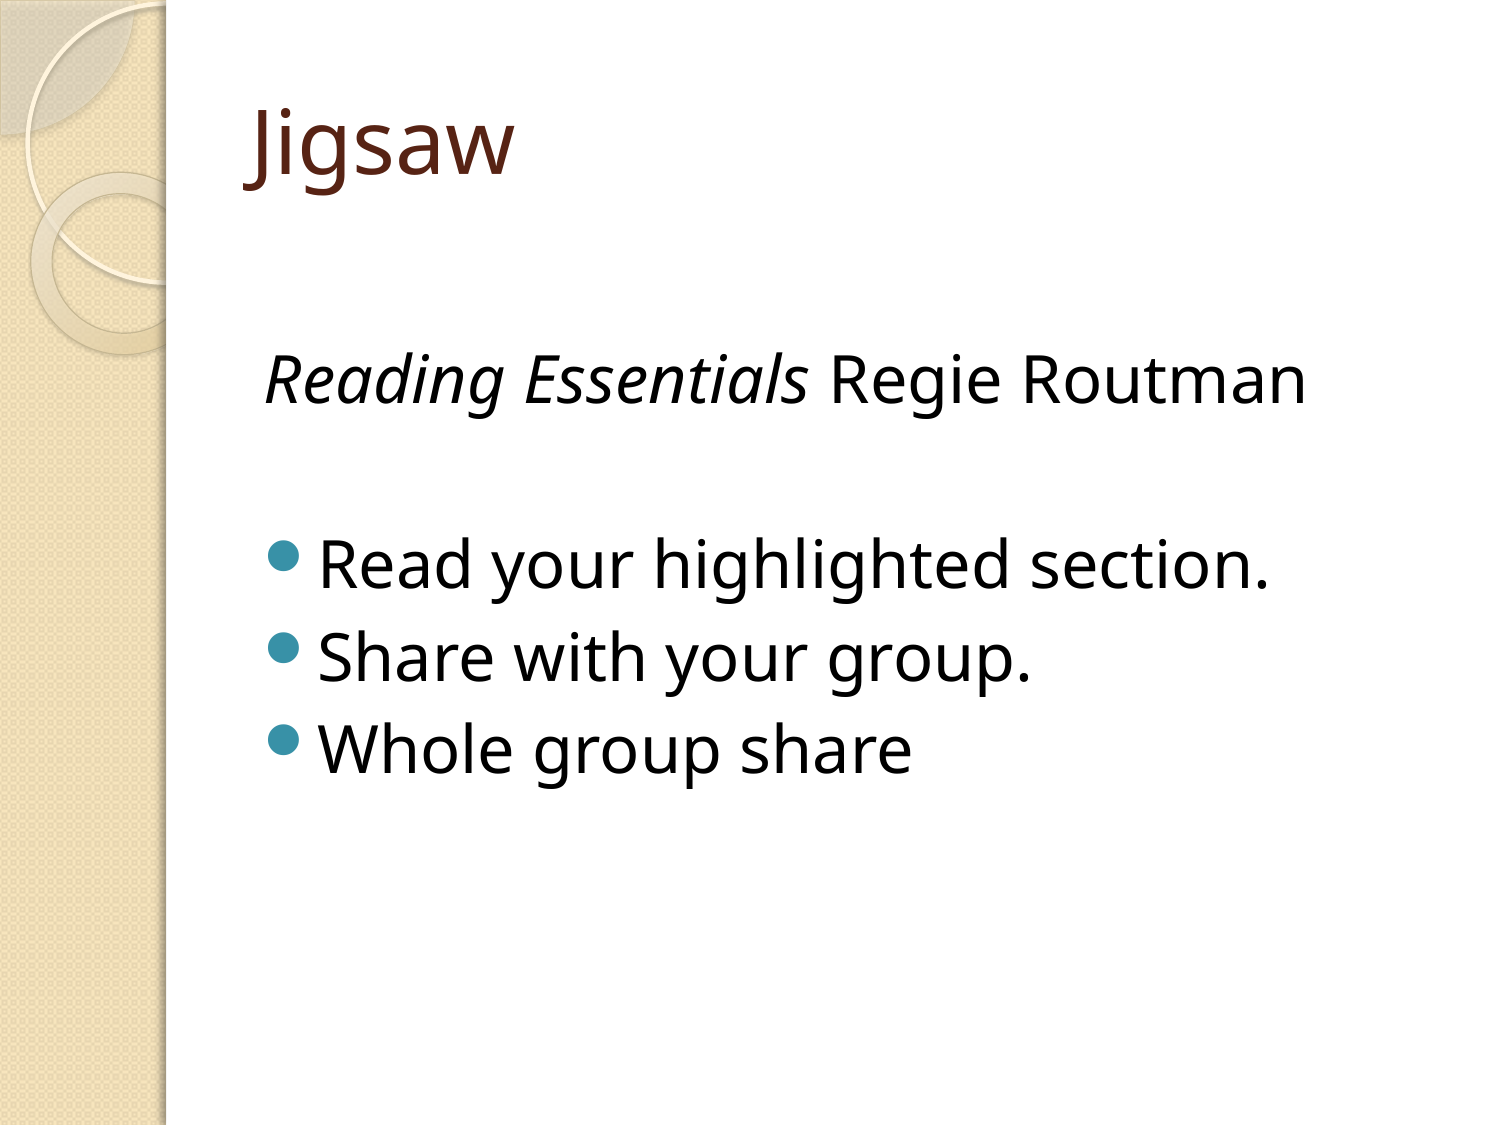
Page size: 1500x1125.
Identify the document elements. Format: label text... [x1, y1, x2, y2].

list Reading Essentials Regie Routman Read your highlighted section. Share with your group. Whole group share [235, 237, 1466, 1025]
title Jigsaw [235, 45, 1466, 233]
